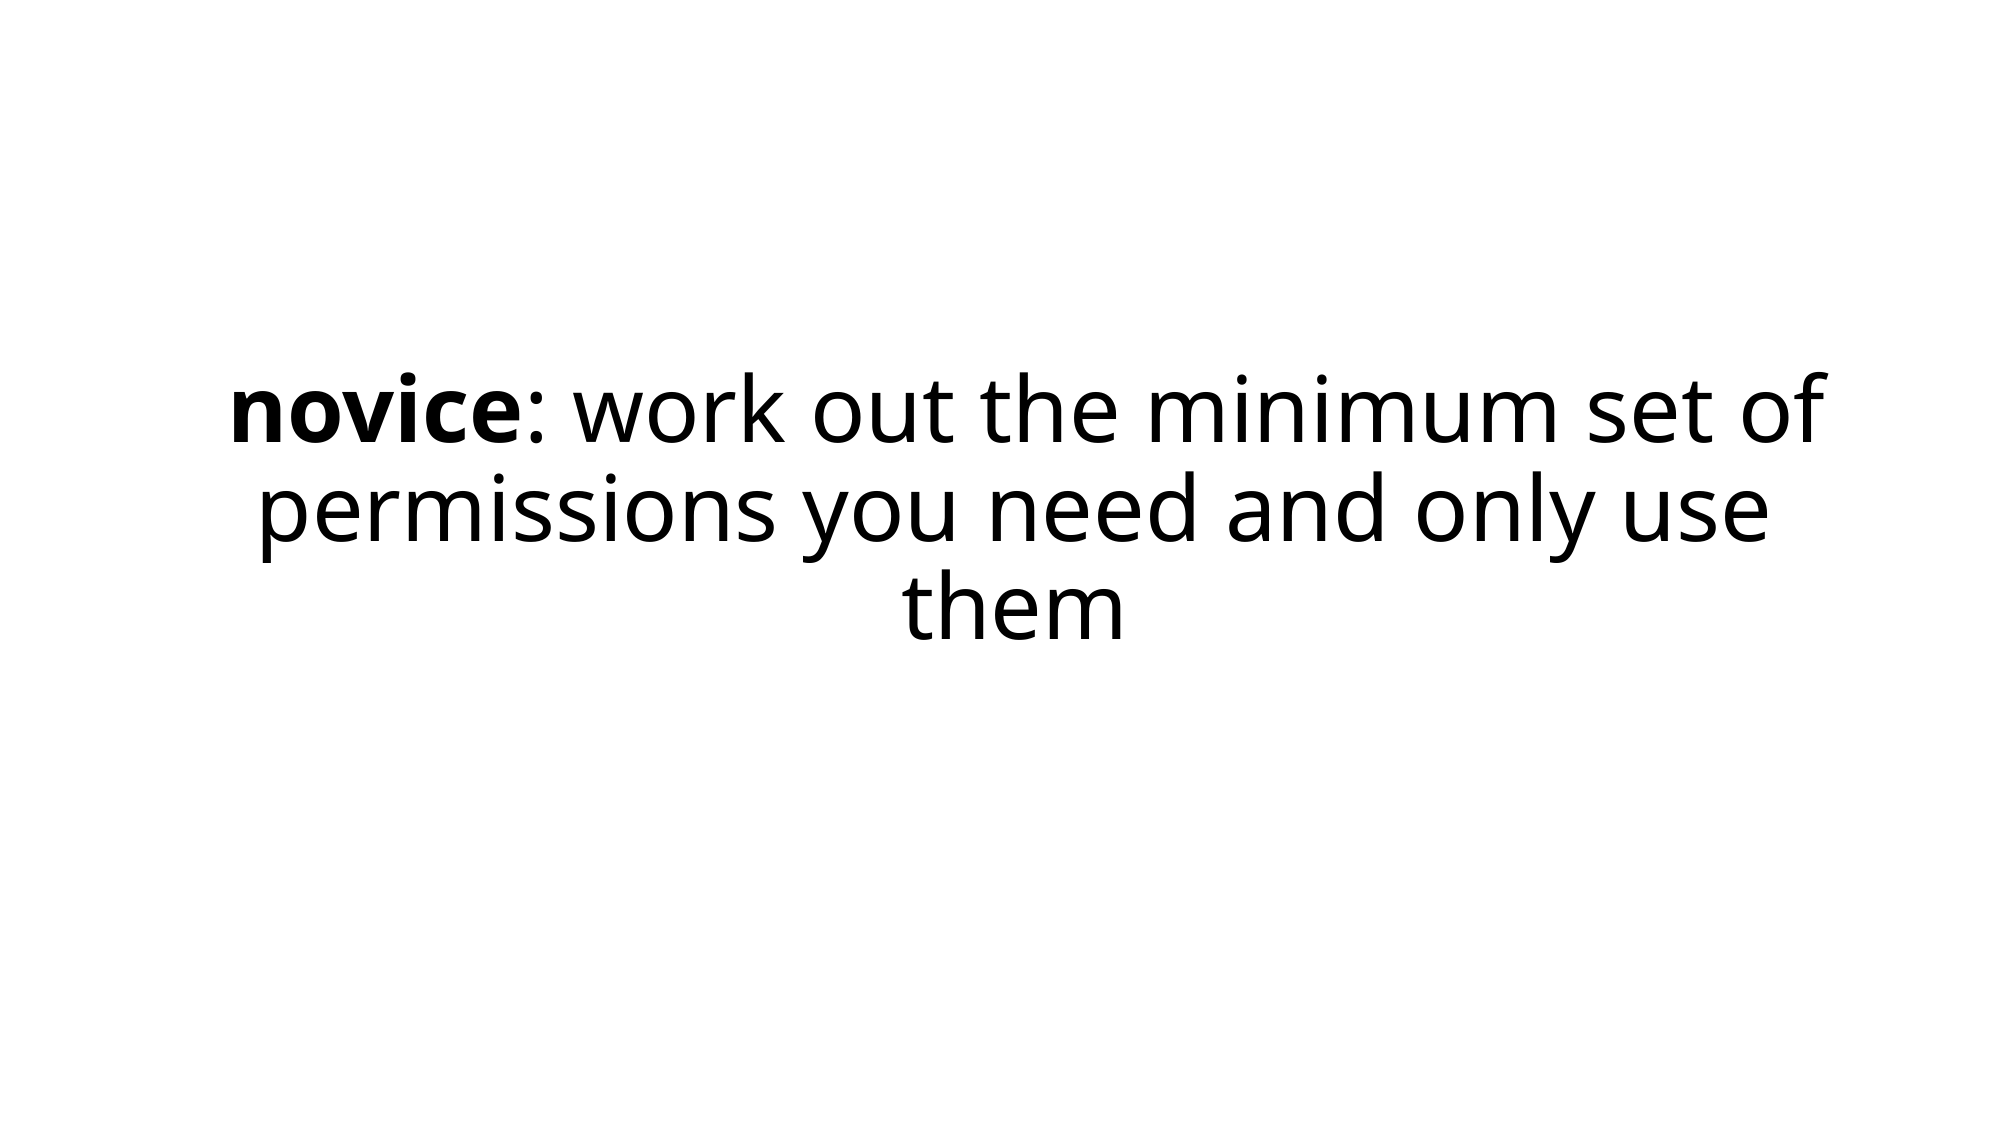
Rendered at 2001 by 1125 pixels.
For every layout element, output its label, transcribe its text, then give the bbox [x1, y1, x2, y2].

title novice: work out the minimum set of permissions you need and only use them [157, 402, 1873, 621]
